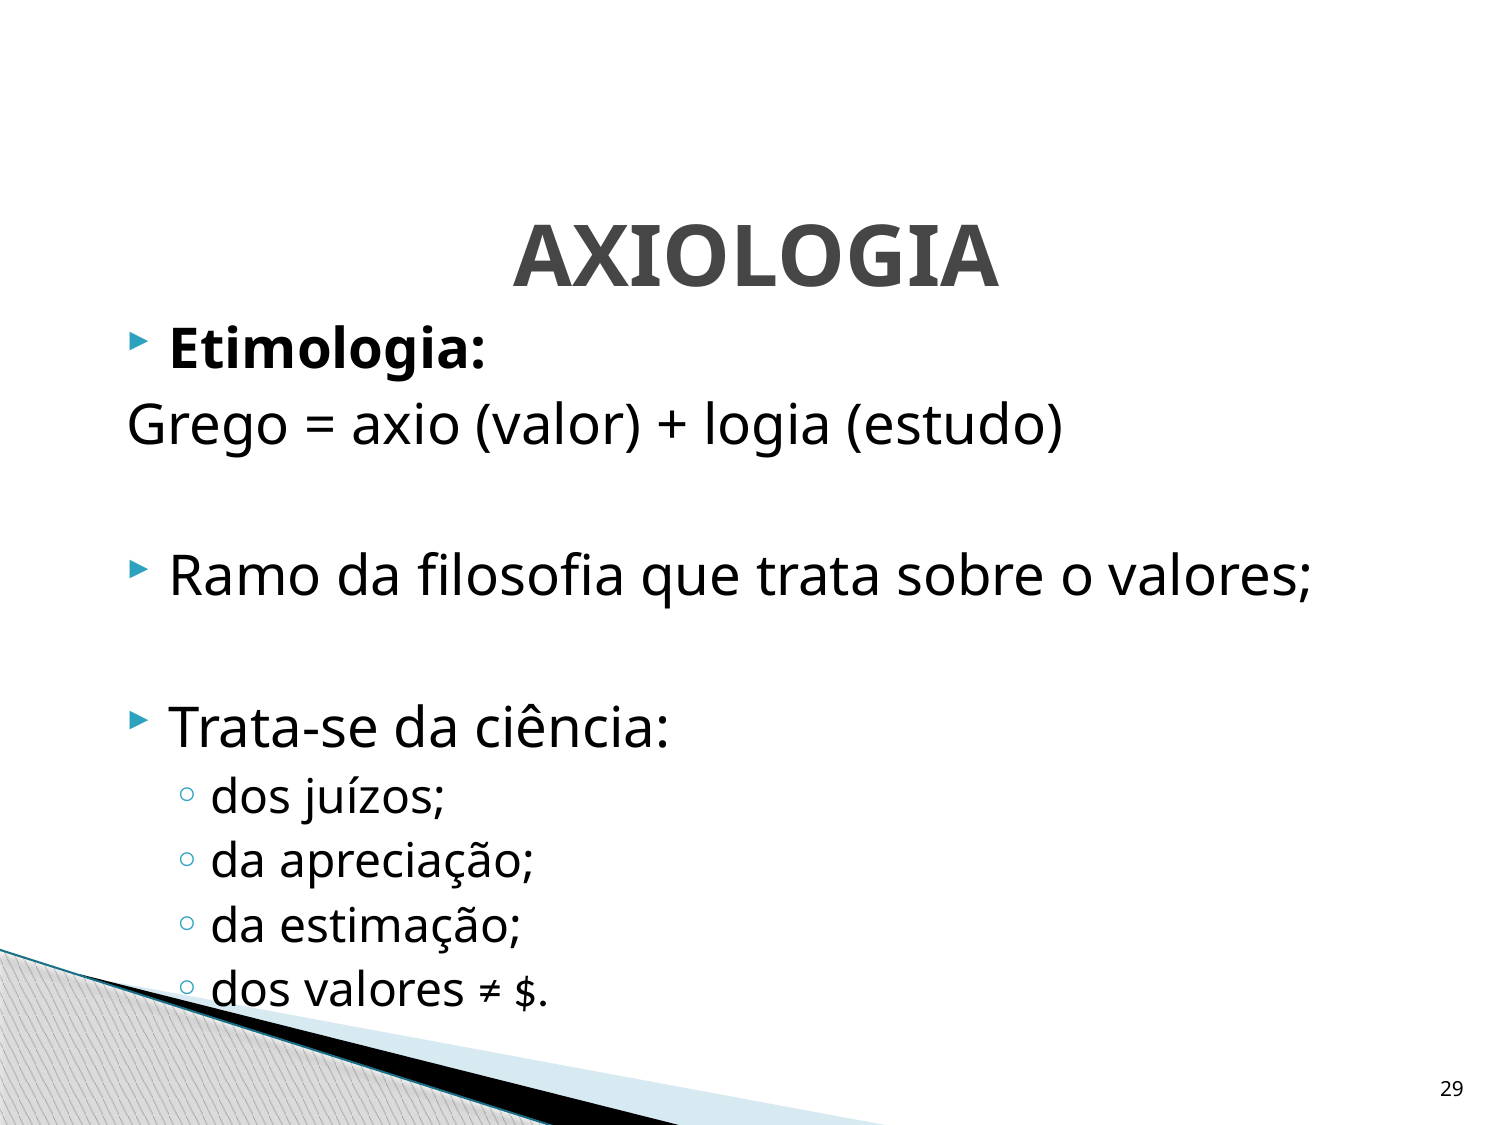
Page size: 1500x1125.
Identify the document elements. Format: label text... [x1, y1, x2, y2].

list Etimologia: Grego = axio (valor) + logia (estudo) Ramo da filosofia que trata sobre o valores; Trata-se da ciência: dos juízos; da apreciação; da estimação; dos valores ≠ $. [93, 304, 1465, 1079]
title AXIOLOGIA [82, 187, 1432, 317]
slide_number 29 [1418, 1051, 1479, 1112]
